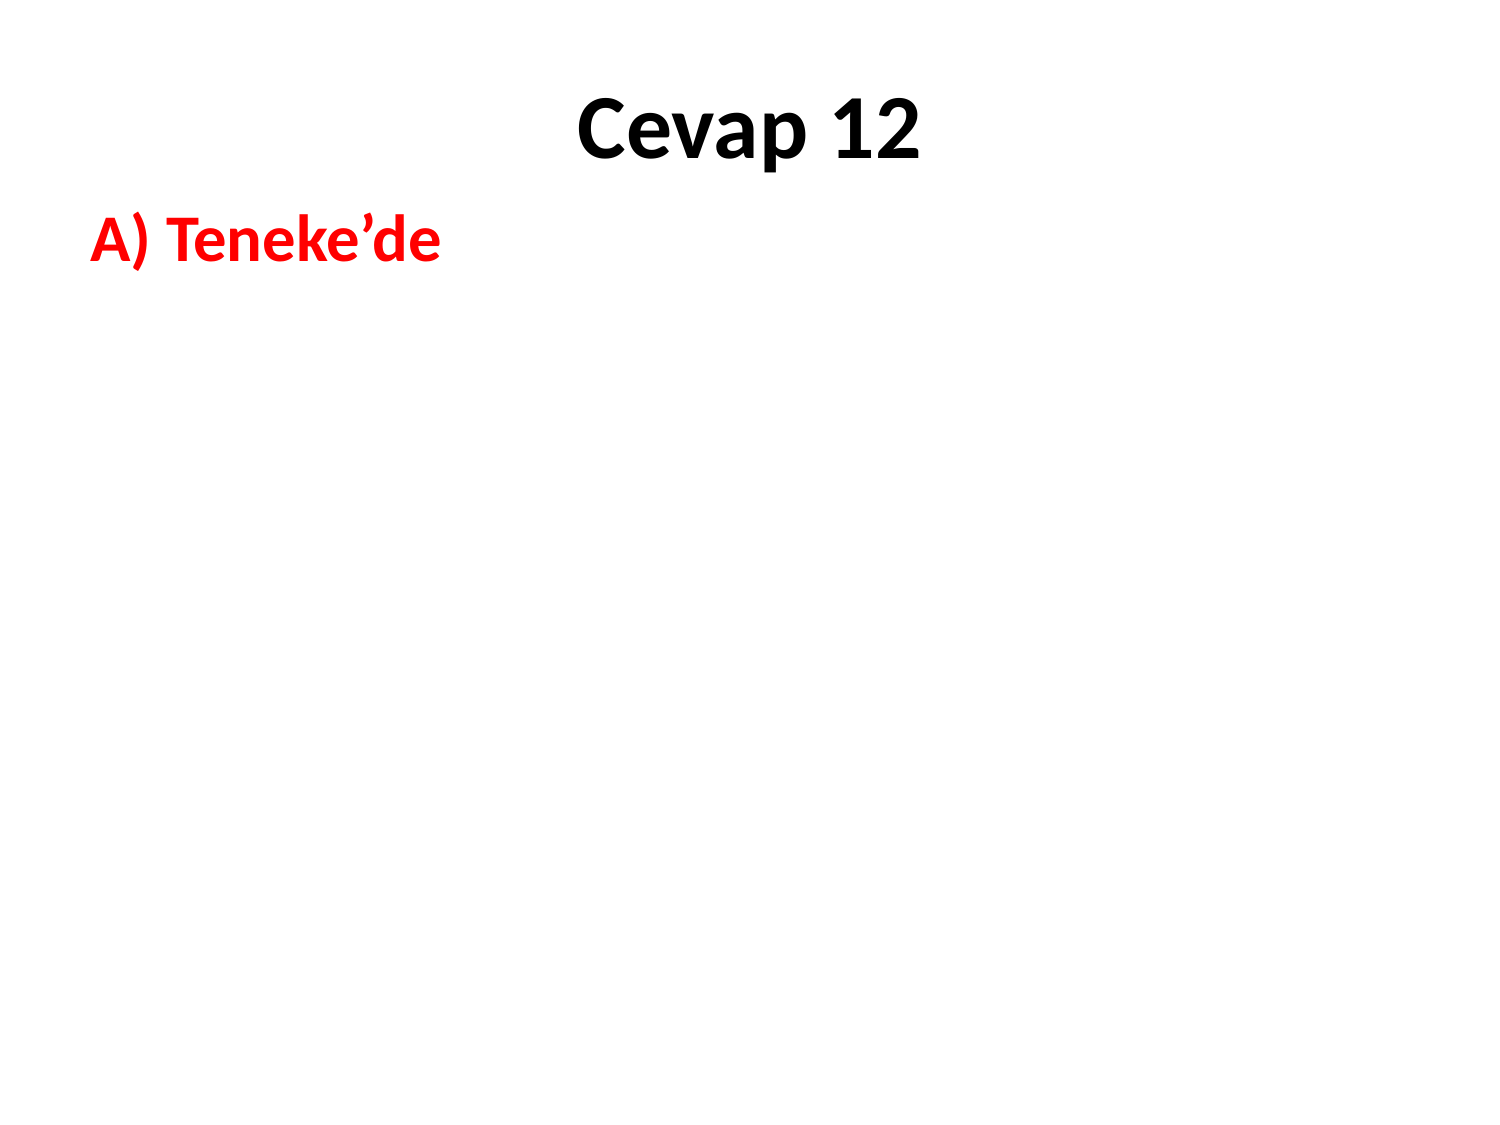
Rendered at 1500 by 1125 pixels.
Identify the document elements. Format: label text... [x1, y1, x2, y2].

list A) Teneke’de [75, 187, 1425, 1005]
title Cevap 12 [75, 45, 1425, 187]
